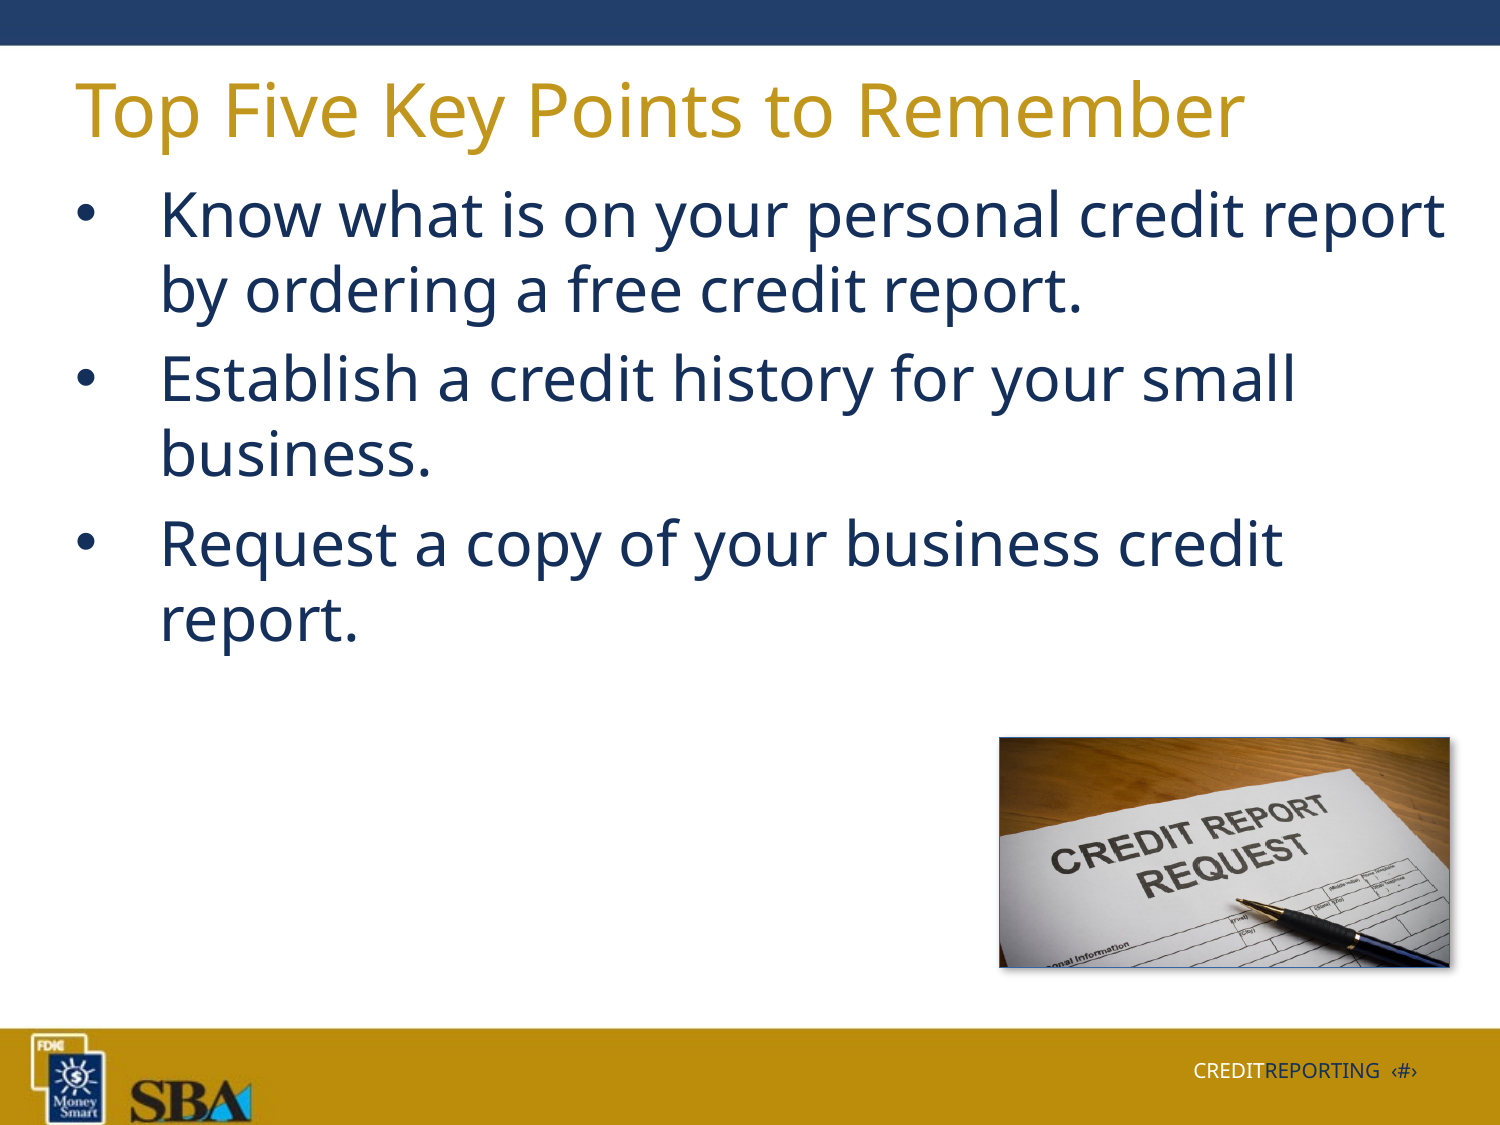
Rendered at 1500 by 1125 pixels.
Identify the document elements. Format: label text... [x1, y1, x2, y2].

picture [0, 0, 1500, 1125]
title Top Five Key Points to Remember [74, 61, 1426, 163]
list Know what is on your personal credit report by ordering a free credit report. Establish a credit history for your small business. Request a copy of your business credit report. [74, 174, 1463, 876]
